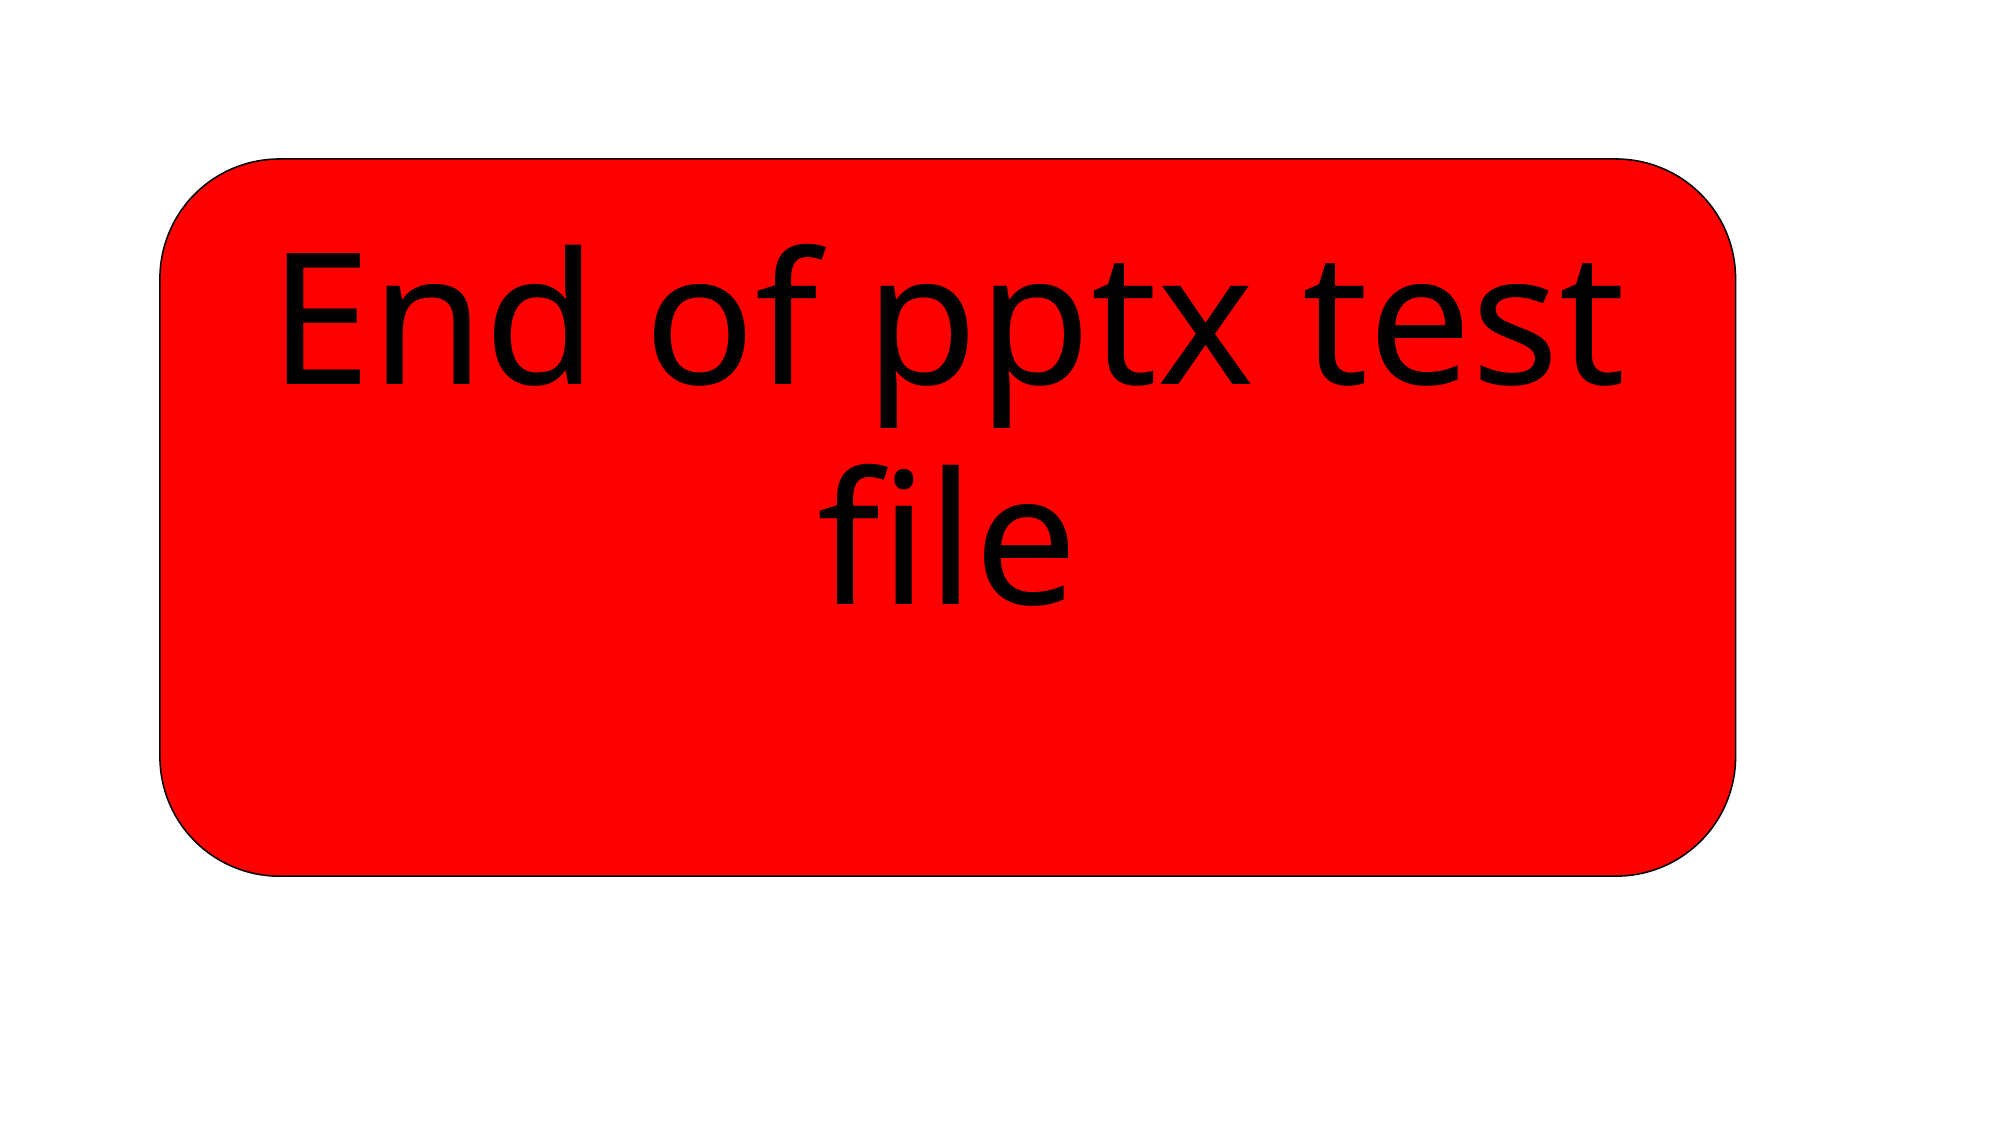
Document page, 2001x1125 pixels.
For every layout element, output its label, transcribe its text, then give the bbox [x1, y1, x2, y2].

text_box End of pptx test file [159, 158, 1736, 877]
